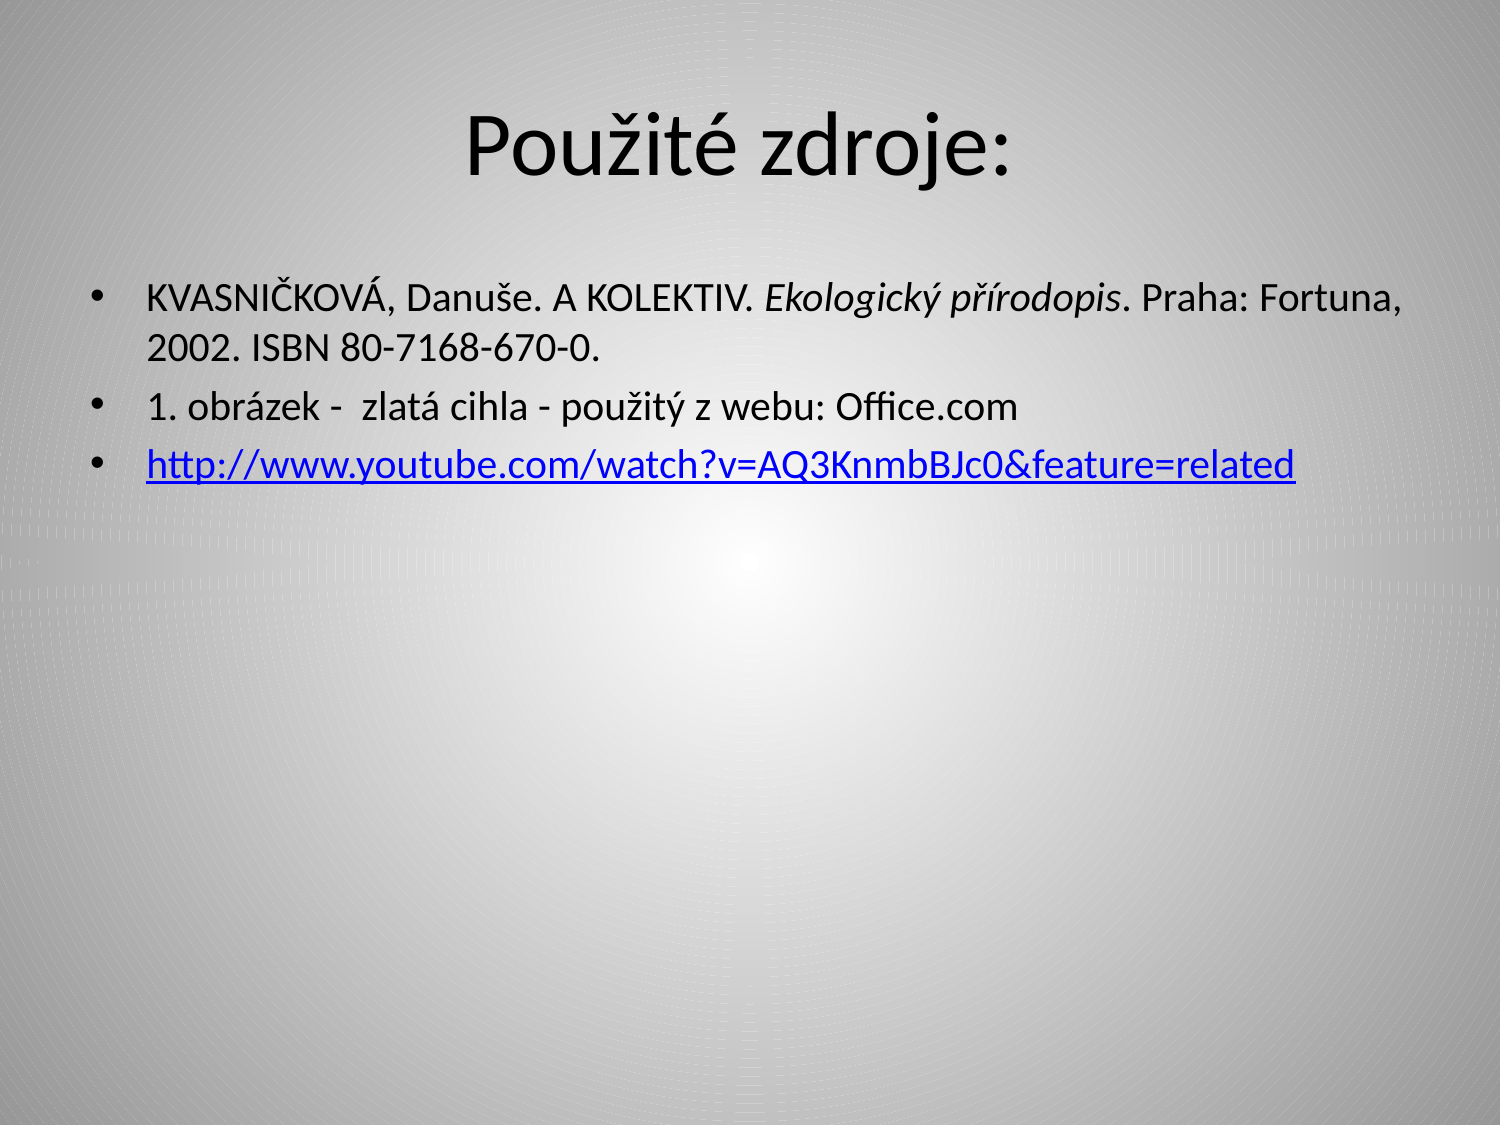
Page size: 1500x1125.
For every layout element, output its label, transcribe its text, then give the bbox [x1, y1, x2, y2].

title Použité zdroje: [75, 45, 1425, 233]
list KVASNIČKOVÁ, Danuše. A KOLEKTIV. Ekologický přírodopis. Praha: Fortuna, 2002. ISBN 80-7168-670-0. 1. obrázek - zlatá cihla - použitý z webu: Office.com http://www.youtube.com/watch?v=AQ3KnmbBJc0&feature=related [75, 262, 1425, 1005]
